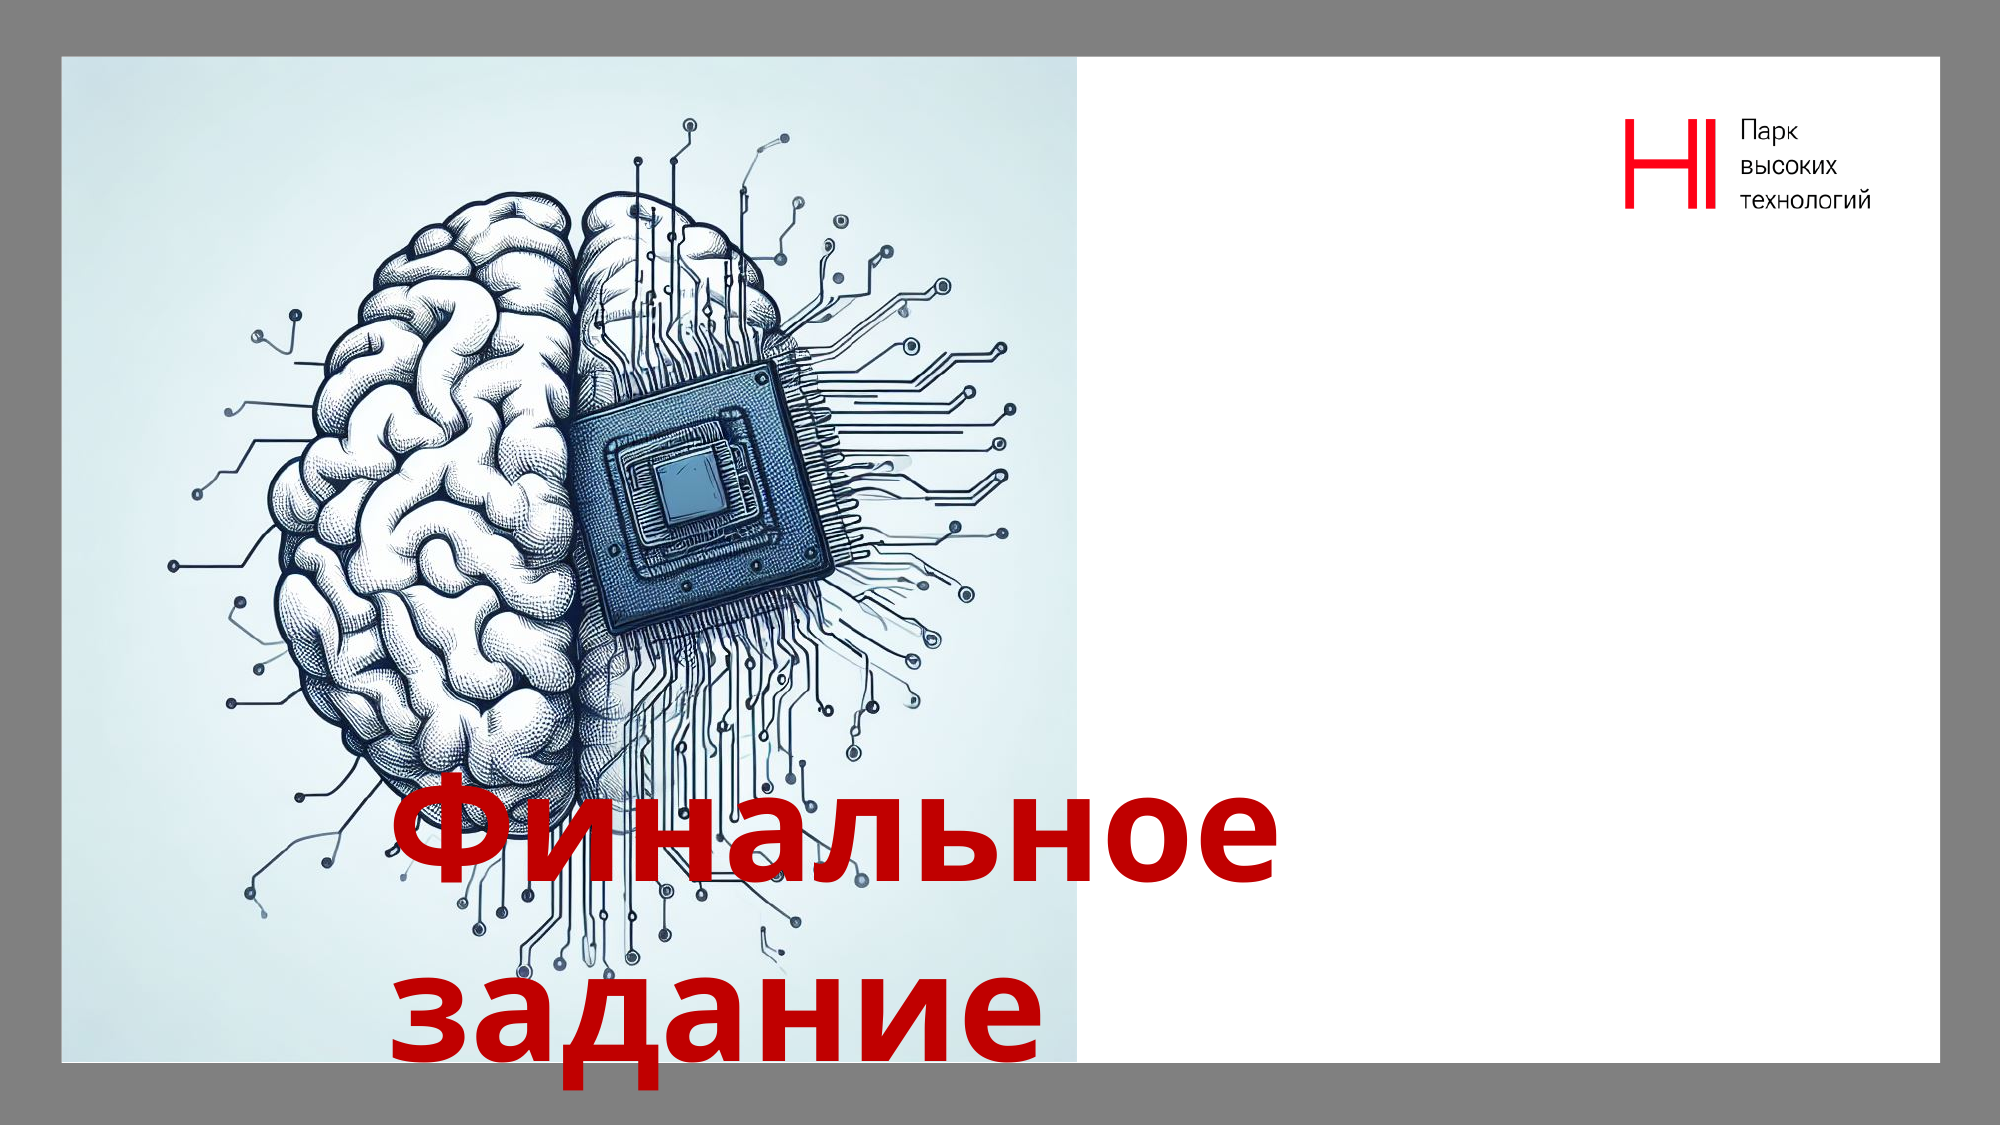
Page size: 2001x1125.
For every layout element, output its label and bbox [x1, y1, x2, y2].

picture [62, 57, 1077, 1062]
text_box [0, 0, 2000, 1125]
